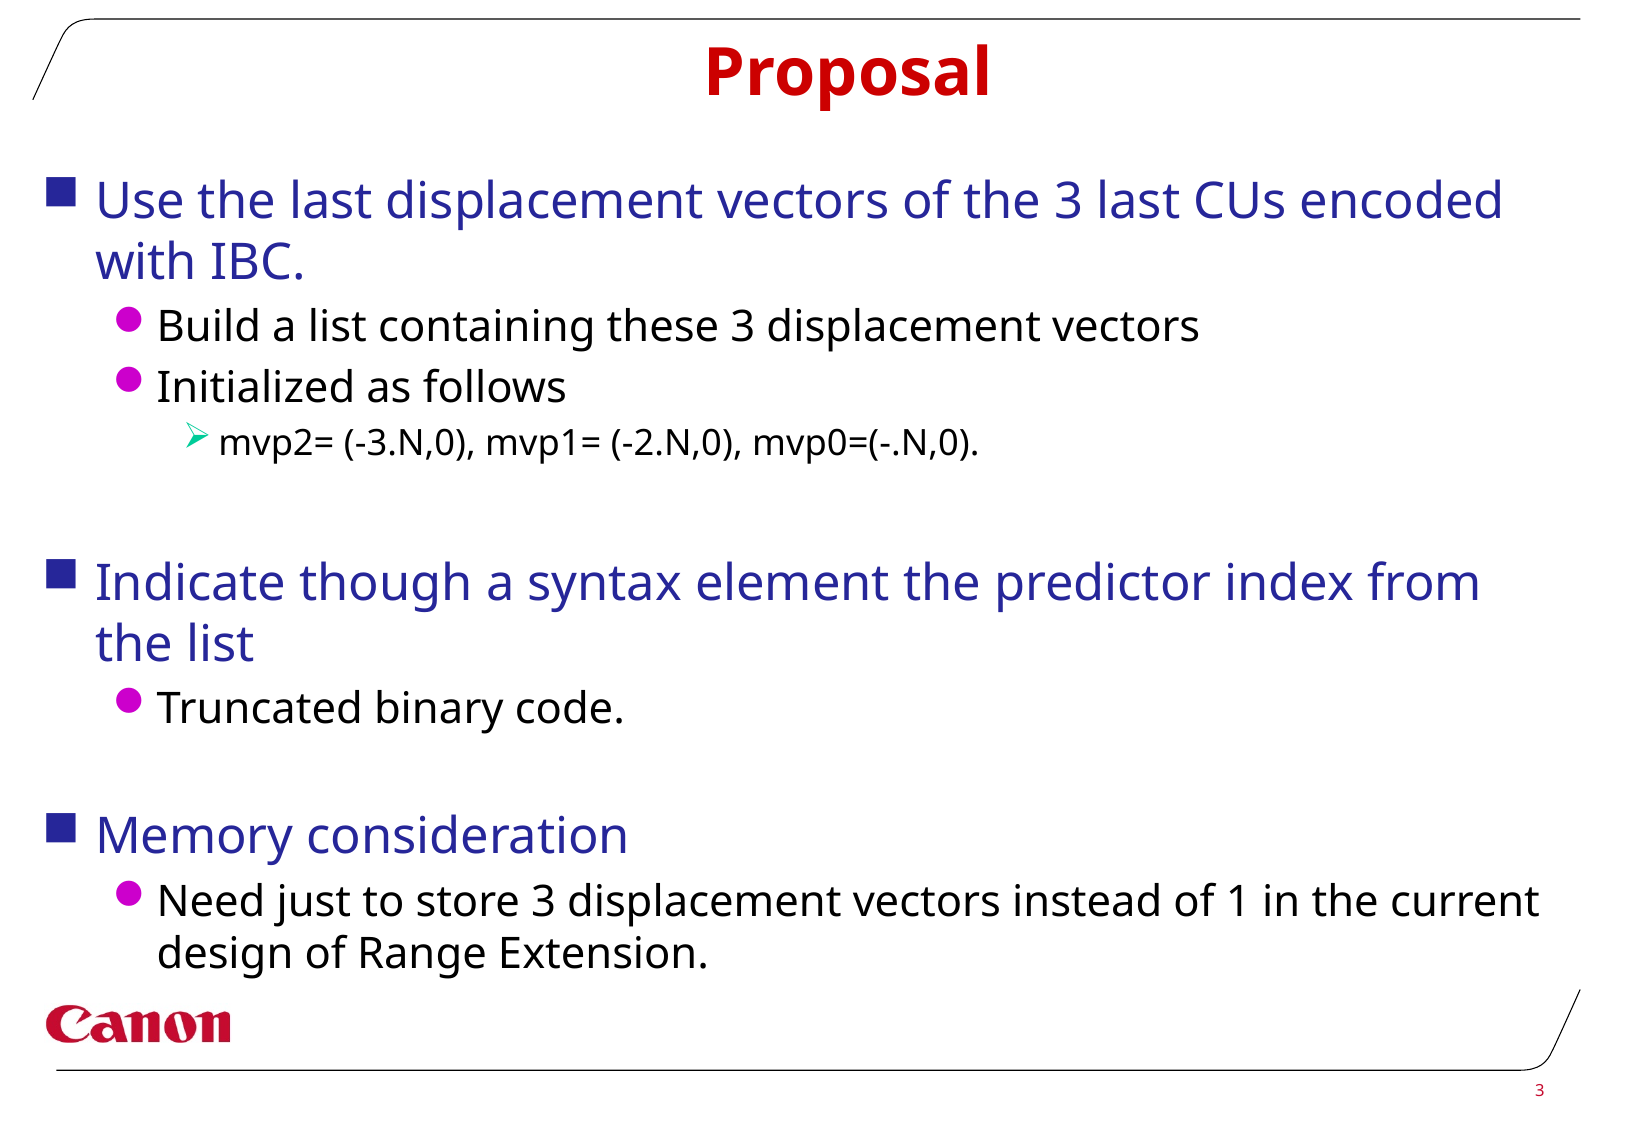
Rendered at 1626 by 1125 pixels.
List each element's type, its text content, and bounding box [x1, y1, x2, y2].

title Proposal [151, 19, 1546, 119]
list Use the last displacement vectors of the 3 last CUs encoded with IBC. Build a list containing these 3 displacement vectors Initialized as follows mvp2= (-3.N,0), mvp1= (-2.N,0), mvp0=(-.N,0). Indicate though a syntax element the predictor index from the list Truncated binary code. Memory consideration Need just to store 3 displacement vectors instead of 1 in the current design of Range Extension. [27, 160, 1585, 993]
picture [44, 1003, 232, 1043]
slide_number 3 [1414, 1063, 1545, 1103]
